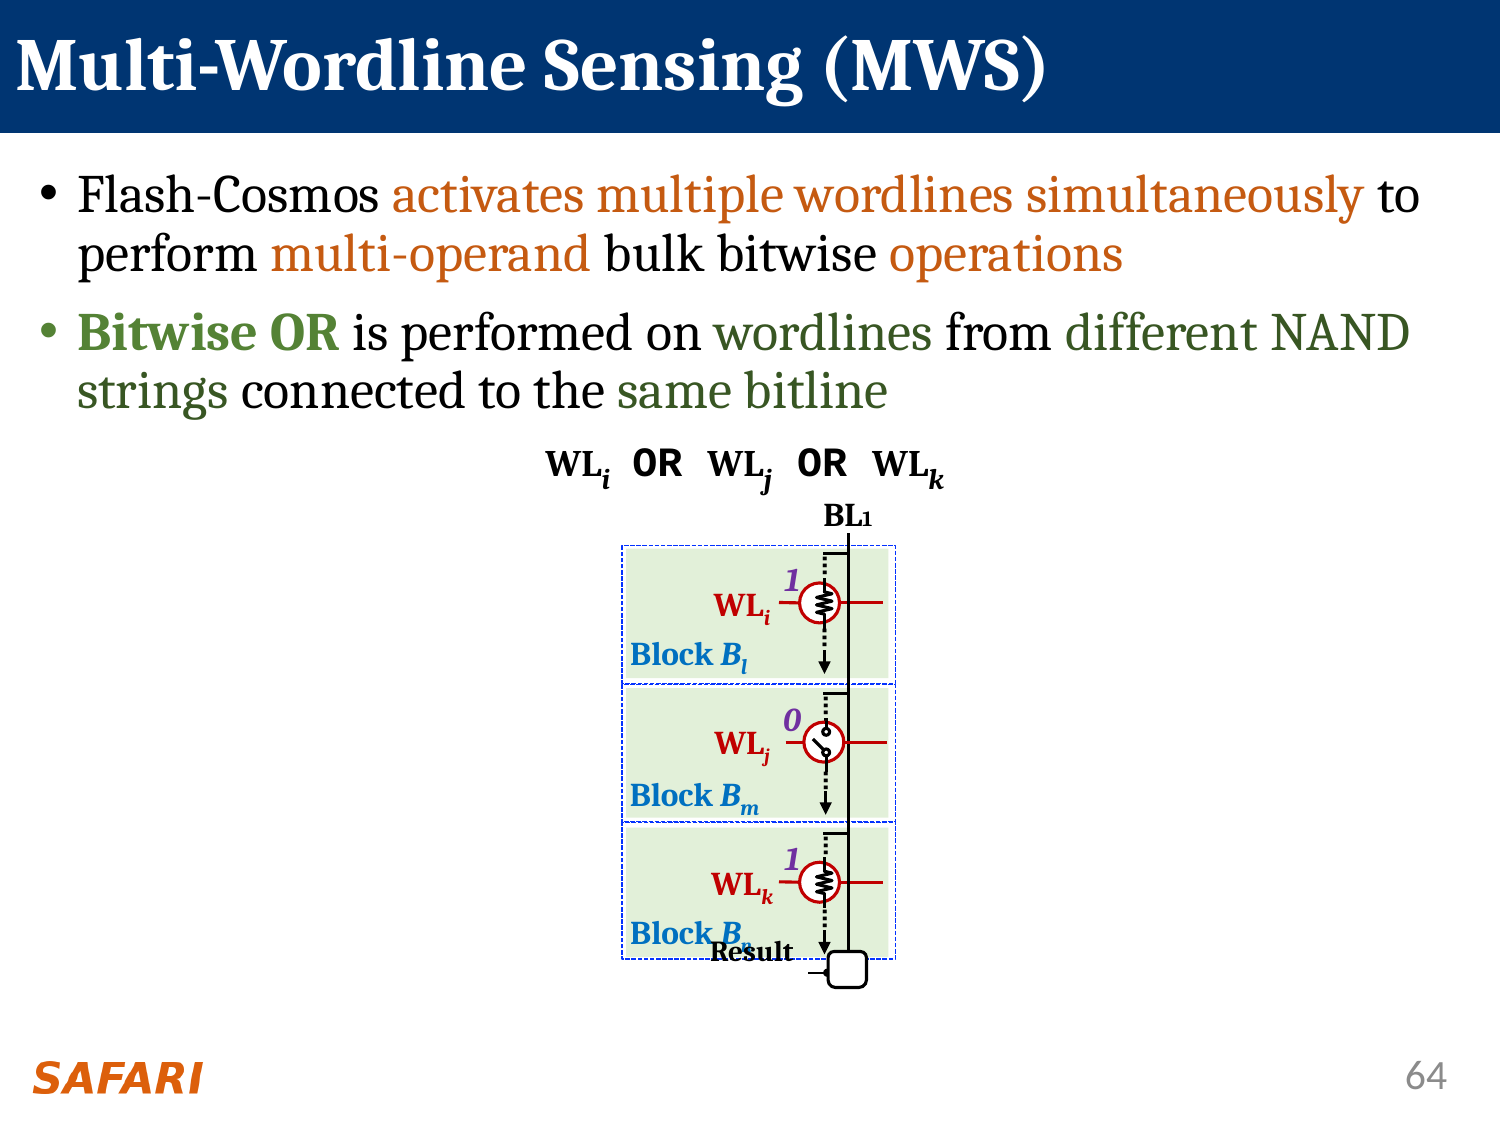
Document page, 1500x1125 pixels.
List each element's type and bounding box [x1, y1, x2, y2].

title [0, 0, 1500, 133]
picture [31, 1052, 209, 1104]
list [24, 158, 1476, 505]
text_box [543, 426, 971, 1016]
